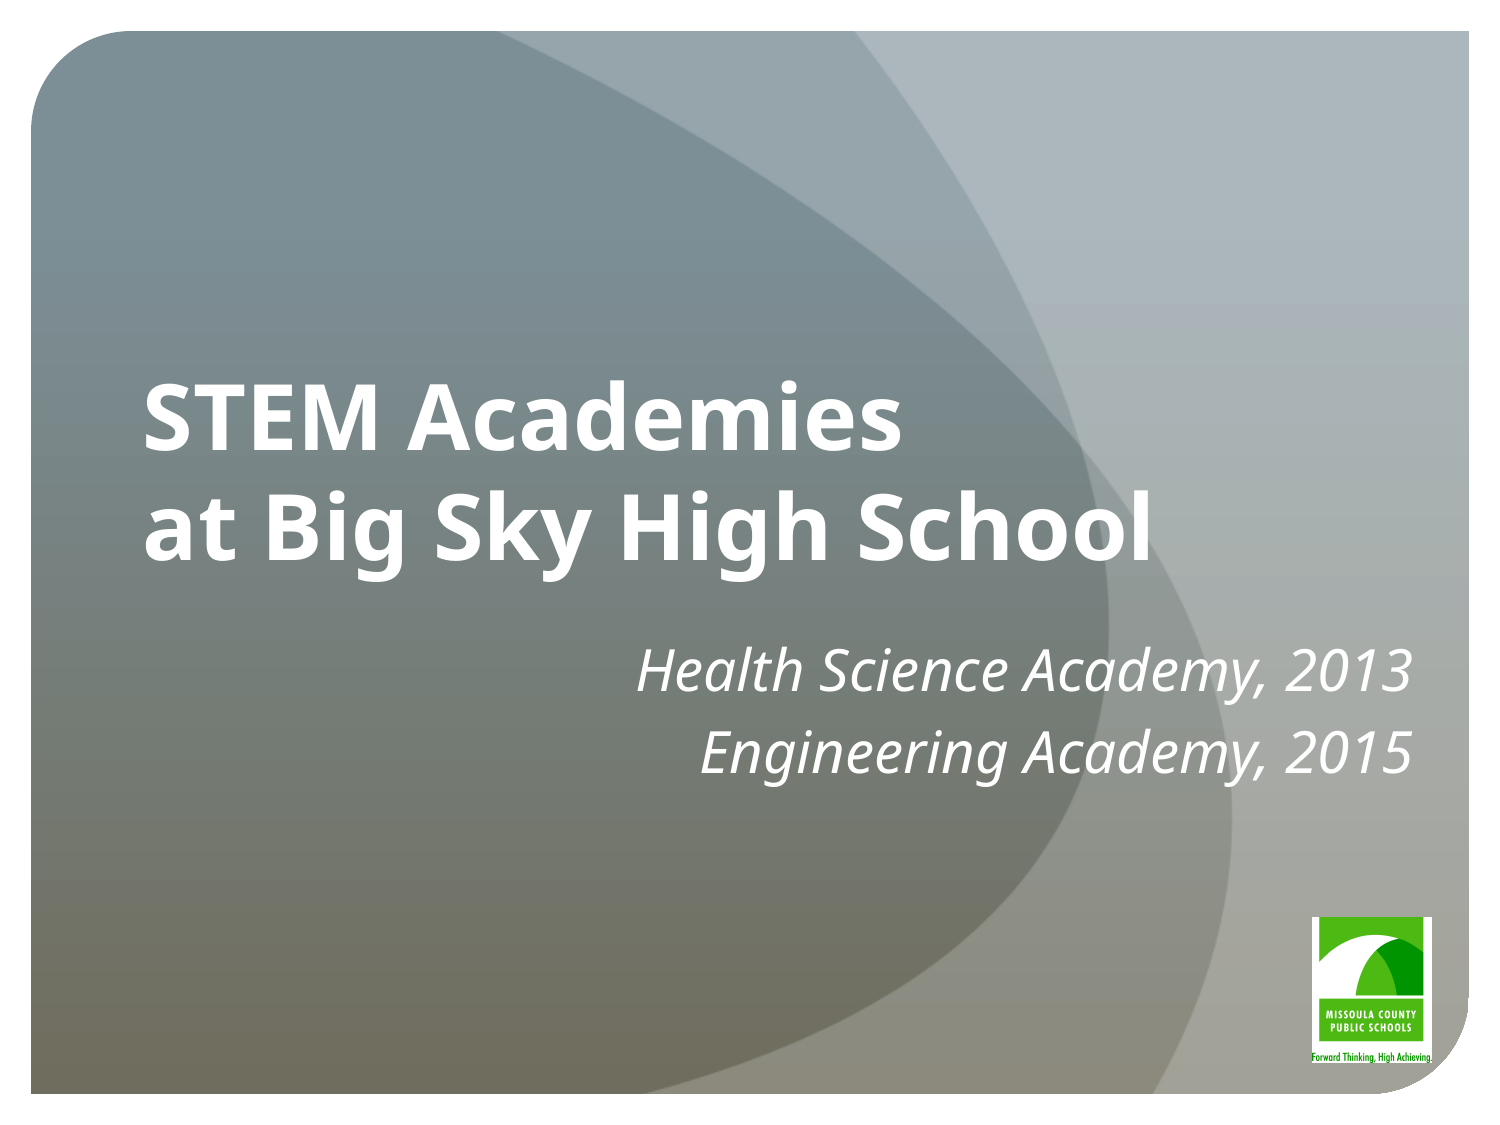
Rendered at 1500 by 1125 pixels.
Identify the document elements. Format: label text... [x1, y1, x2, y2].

list Health Science Academy, 2013 Engineering Academy, 2015 [0, 543, 1429, 895]
title STEM Academies at Big Sky High School [127, 333, 1372, 587]
picture [25, 30, 1474, 1095]
